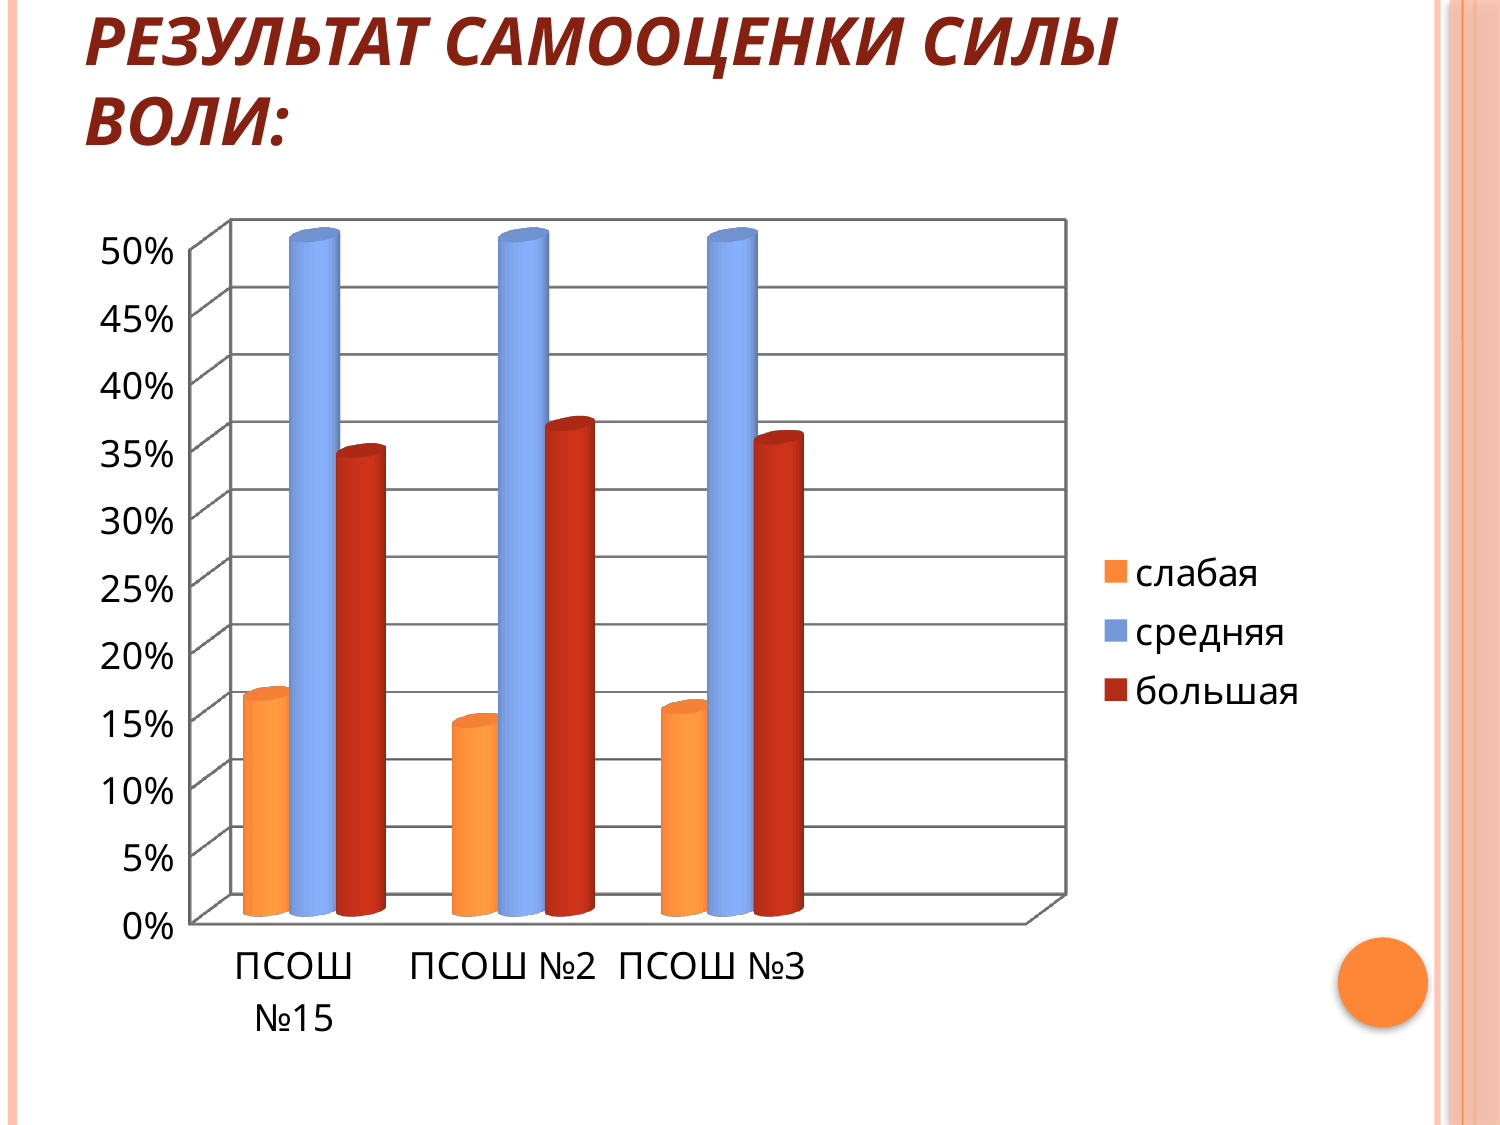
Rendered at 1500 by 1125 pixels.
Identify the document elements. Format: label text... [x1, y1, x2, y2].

chart [74, 198, 1325, 1063]
title Результат самооценки силы воли: [70, 46, 1296, 166]
